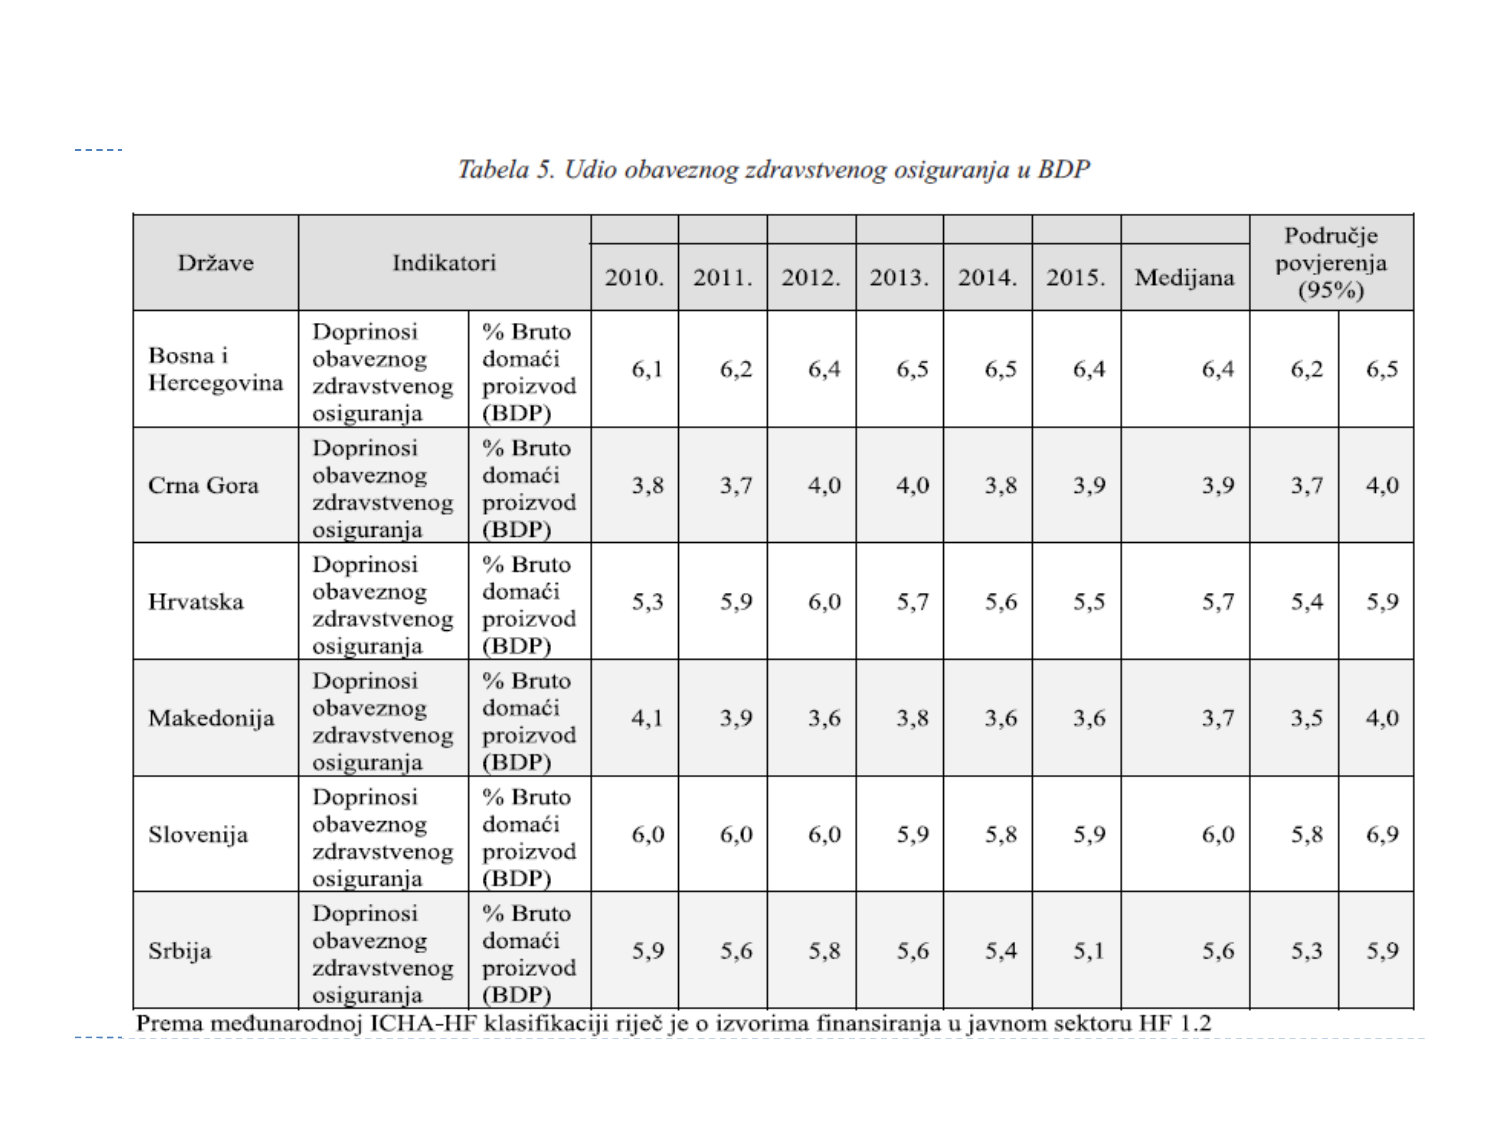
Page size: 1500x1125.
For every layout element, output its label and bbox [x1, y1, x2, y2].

list [121, 136, 1448, 1038]
